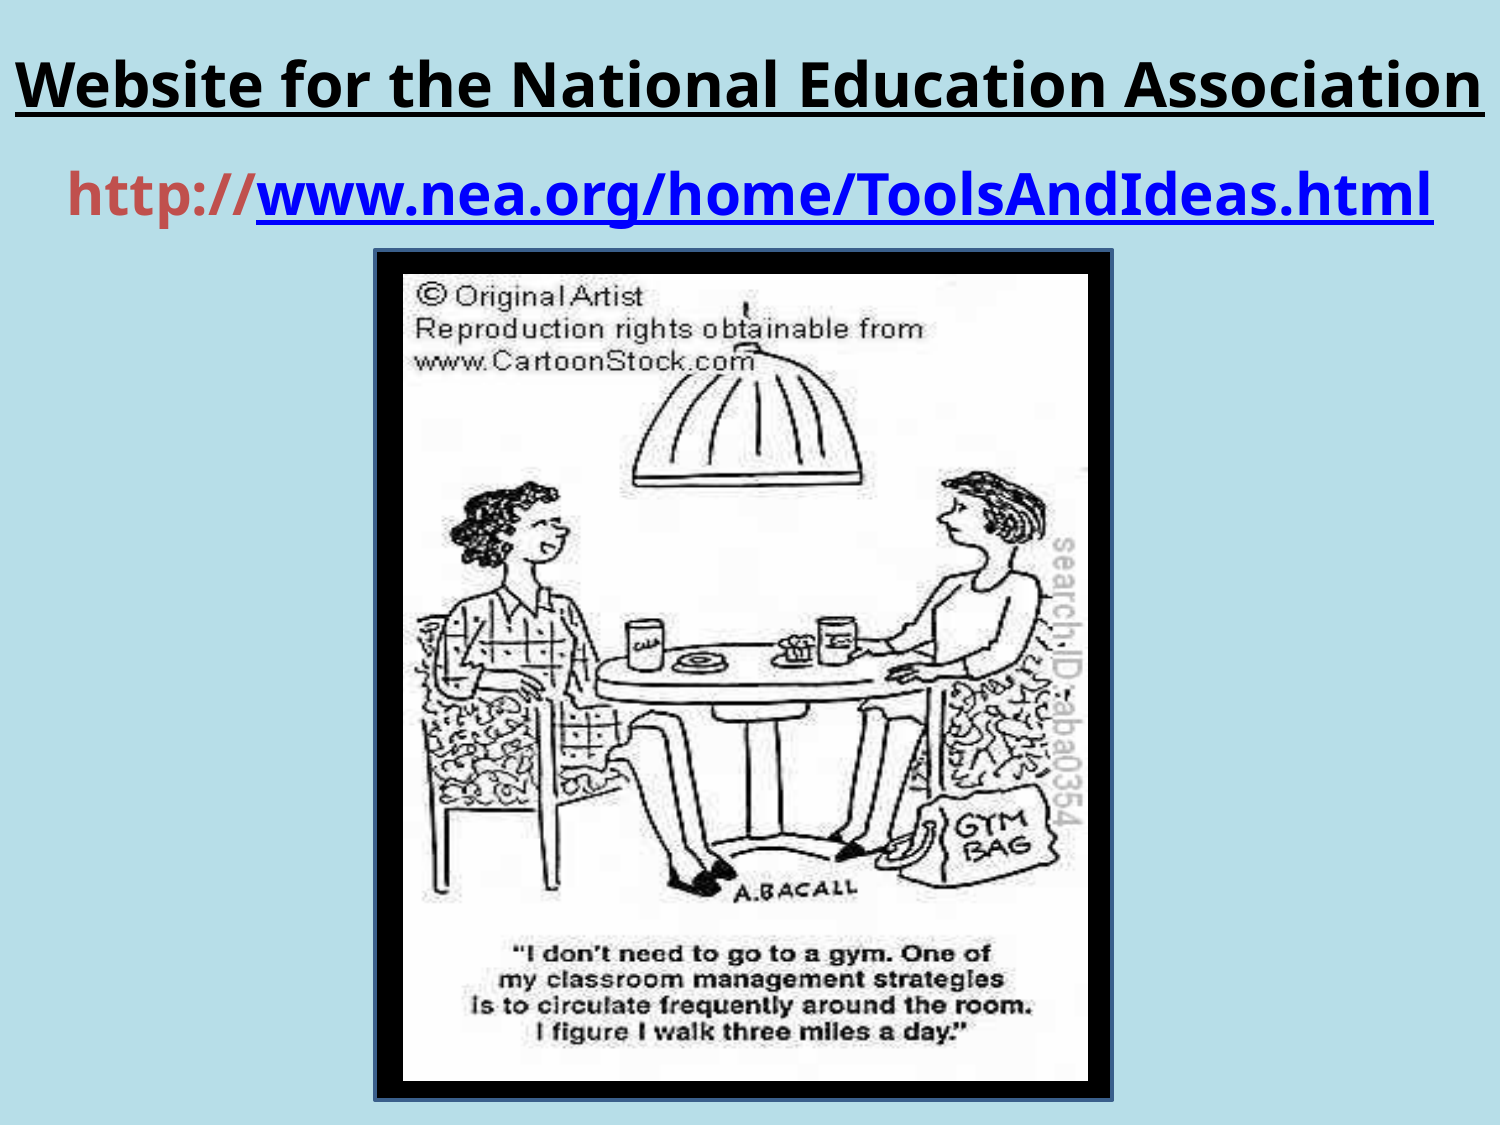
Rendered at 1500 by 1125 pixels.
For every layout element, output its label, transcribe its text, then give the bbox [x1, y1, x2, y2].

text_box Website for the National Education Association [0, 37, 1500, 128]
subtitle http://www.nea.org/home/ToolsAndIdeas.html [0, 149, 1500, 238]
picture [403, 274, 1088, 1081]
text_box [373, 248, 1114, 1102]
